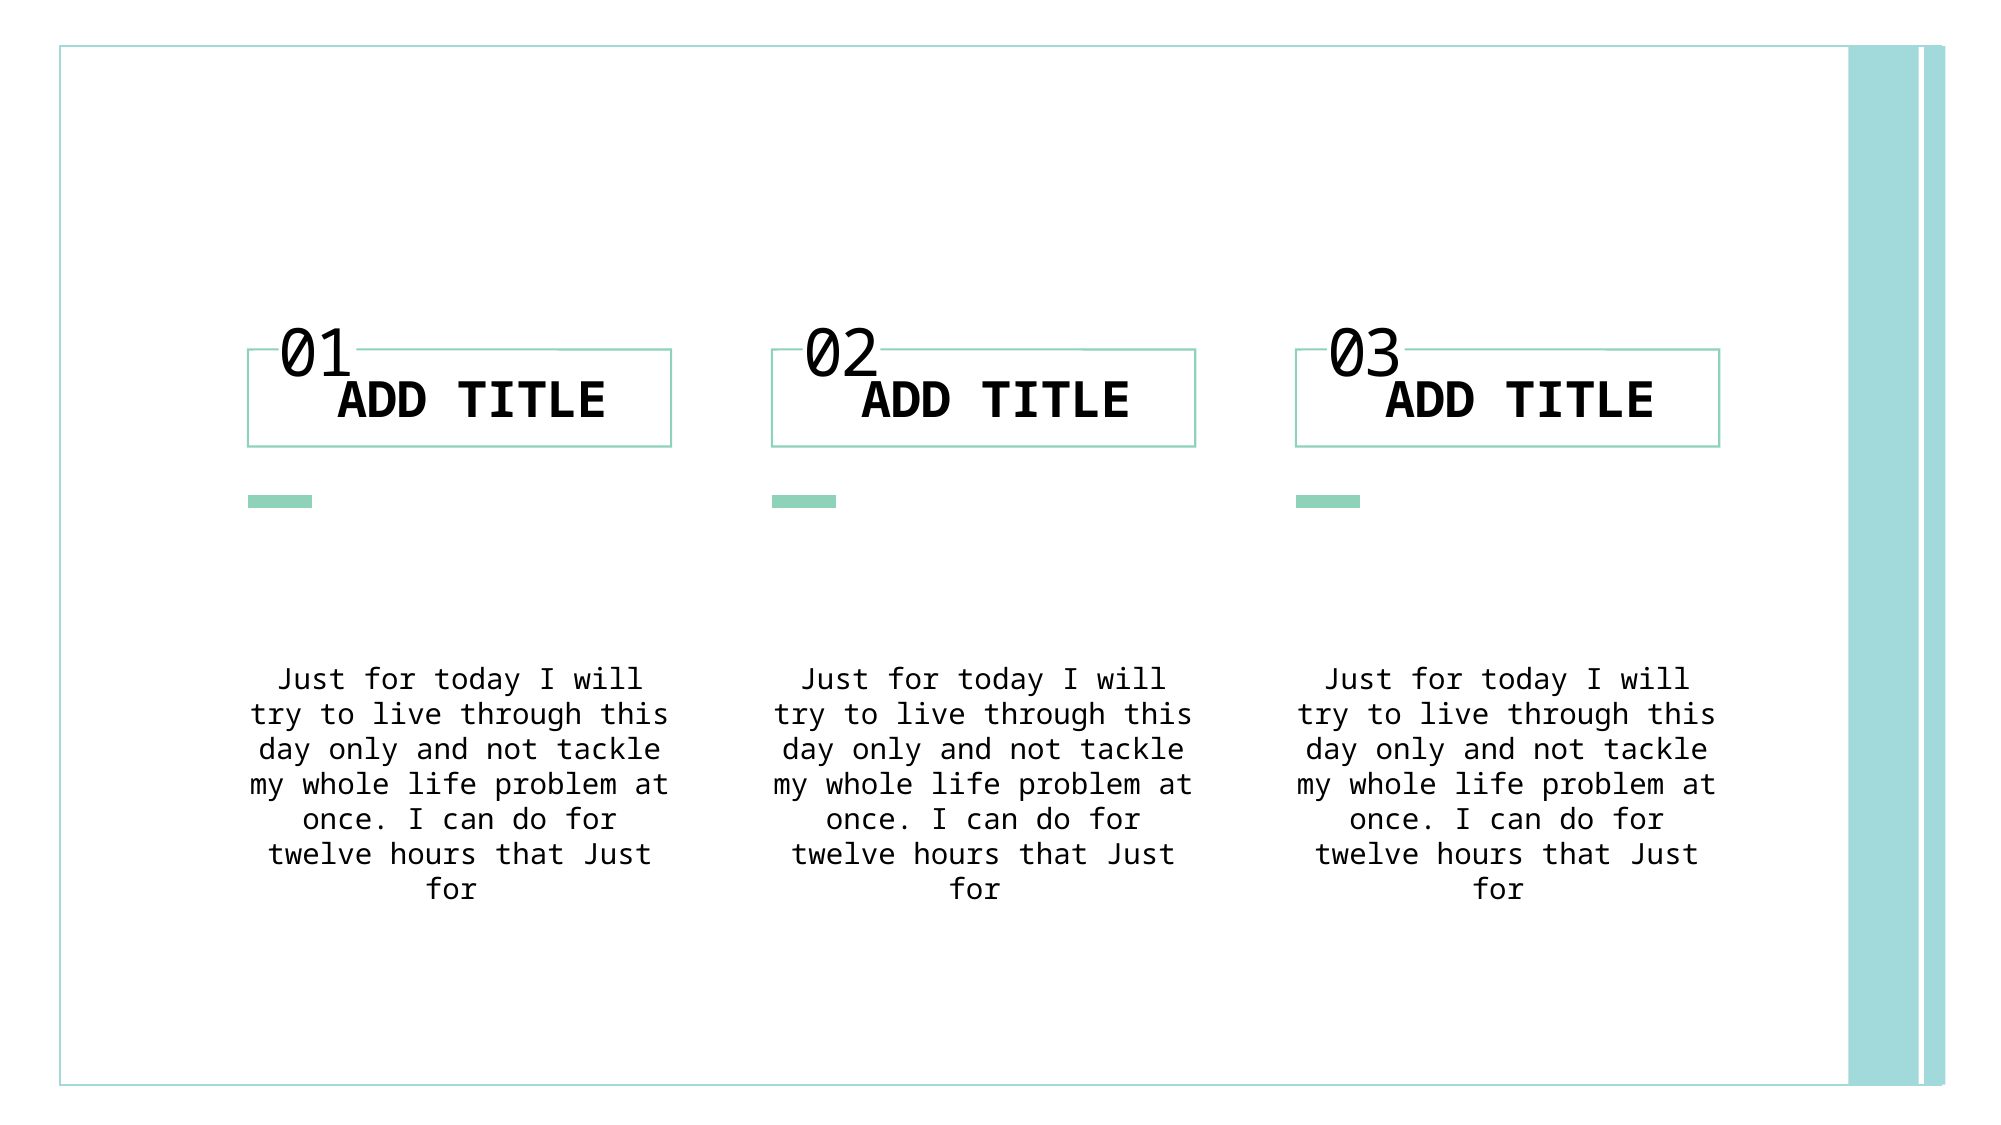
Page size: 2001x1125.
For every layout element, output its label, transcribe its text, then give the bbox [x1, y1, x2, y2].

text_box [771, 302, 1196, 447]
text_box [1295, 302, 1720, 447]
text_box Just for today I will try to live through this day only and not tackle my whole life problem at once. I can do for twelve hours that Just for [771, 660, 1195, 906]
text_box Just for today I will try to live through this day only and not tackle my whole life problem at once. I can do for twelve hours that Just for [1295, 660, 1719, 906]
text_box [59, 45, 1942, 1086]
text_box [1942, 45, 1946, 1086]
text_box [247, 302, 672, 447]
text_box Just for today I will try to live through this day only and not tackle my whole life problem at once. I can do for twelve hours that Just for [248, 660, 672, 906]
